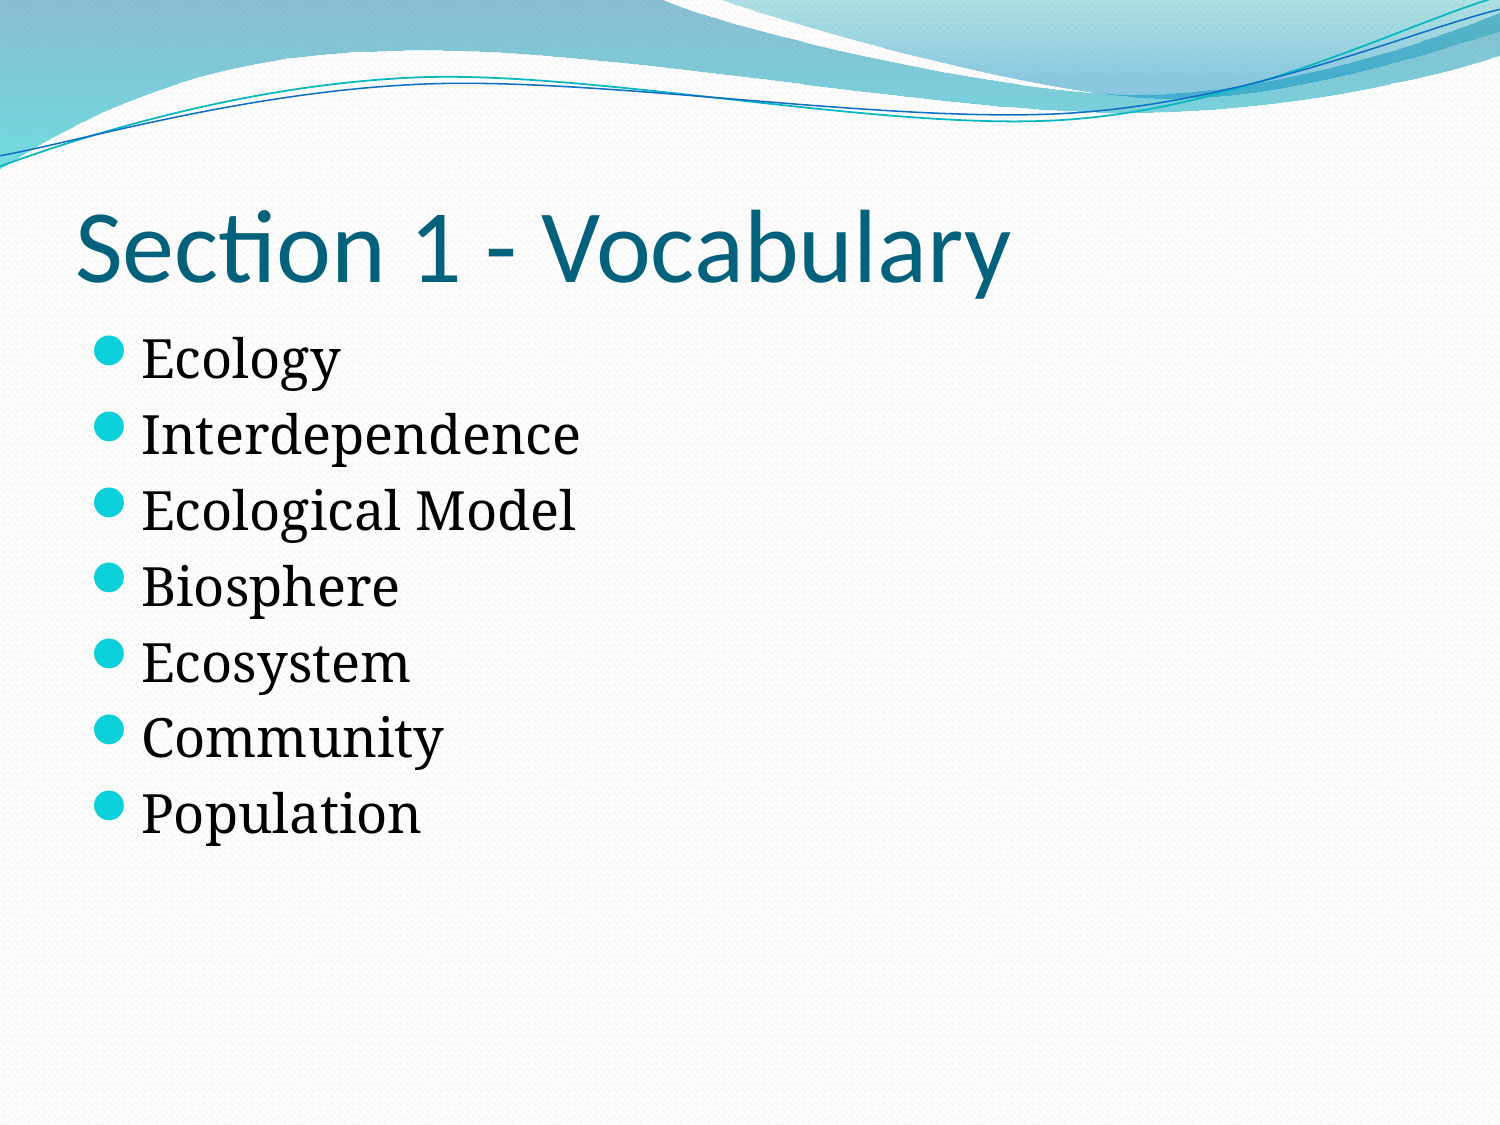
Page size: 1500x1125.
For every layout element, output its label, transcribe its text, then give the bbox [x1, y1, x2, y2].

list Ecology Interdependence Ecological Model Biosphere Ecosystem Community Population [75, 317, 1425, 1038]
title Section 1 - Vocabulary [75, 115, 1425, 303]
